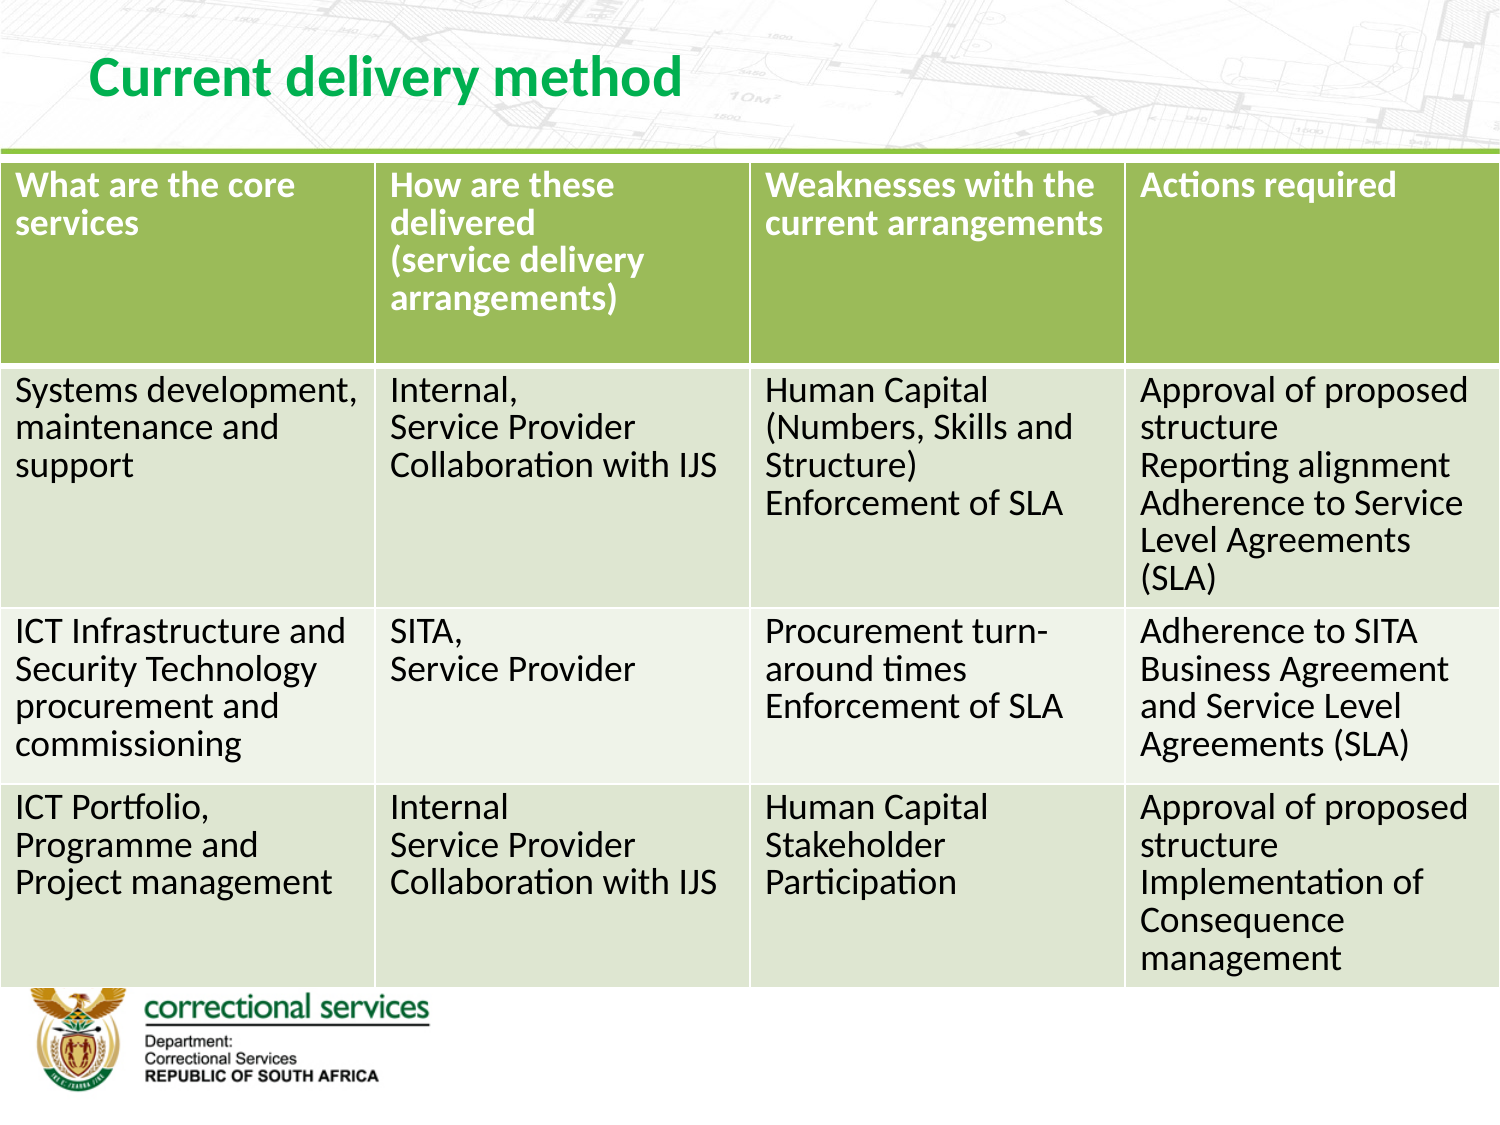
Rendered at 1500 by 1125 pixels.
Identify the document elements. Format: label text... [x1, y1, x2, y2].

picture [0, 0, 1500, 154]
table_cell Systems development, maintenance and support [1, 369, 374, 607]
table_cell Human Capital (Numbers, Skills and Structure) Enforcement of SLA [751, 369, 1124, 607]
table_cell ICT Portfolio, Programme and Project management [1, 785, 374, 987]
table_cell ICT Infrastructure and Security Technology procurement and commissioning [1, 609, 374, 783]
table_cell Human Capital Stakeholder Participation [751, 785, 1124, 987]
table_header Weaknesses with the current arrangements [751, 163, 1124, 363]
text_box Current delivery method [74, 30, 1425, 116]
table_header Actions required [1126, 163, 1499, 363]
table_cell Internal, Service Provider Collaboration with IJS [376, 369, 749, 607]
table_cell Approval of proposed structure Implementation of Consequence management [1126, 785, 1499, 987]
table_cell Internal Service Provider Collaboration with IJS [376, 785, 749, 987]
table_header How are these delivered (service delivery arrangements) [376, 163, 749, 363]
table_cell Adherence to SITA Business Agreement and Service Level Agreements (SLA) [1126, 609, 1499, 783]
table_cell Procurement turn-around times Enforcement of SLA [751, 609, 1124, 783]
table_header What are the core services [1, 163, 374, 363]
table_cell SITA, Service Provider [376, 609, 749, 783]
table_cell Approval of proposed structure Reporting alignment Adherence to Service Level Agreements (SLA) [1126, 369, 1499, 607]
picture [0, 988, 481, 1125]
